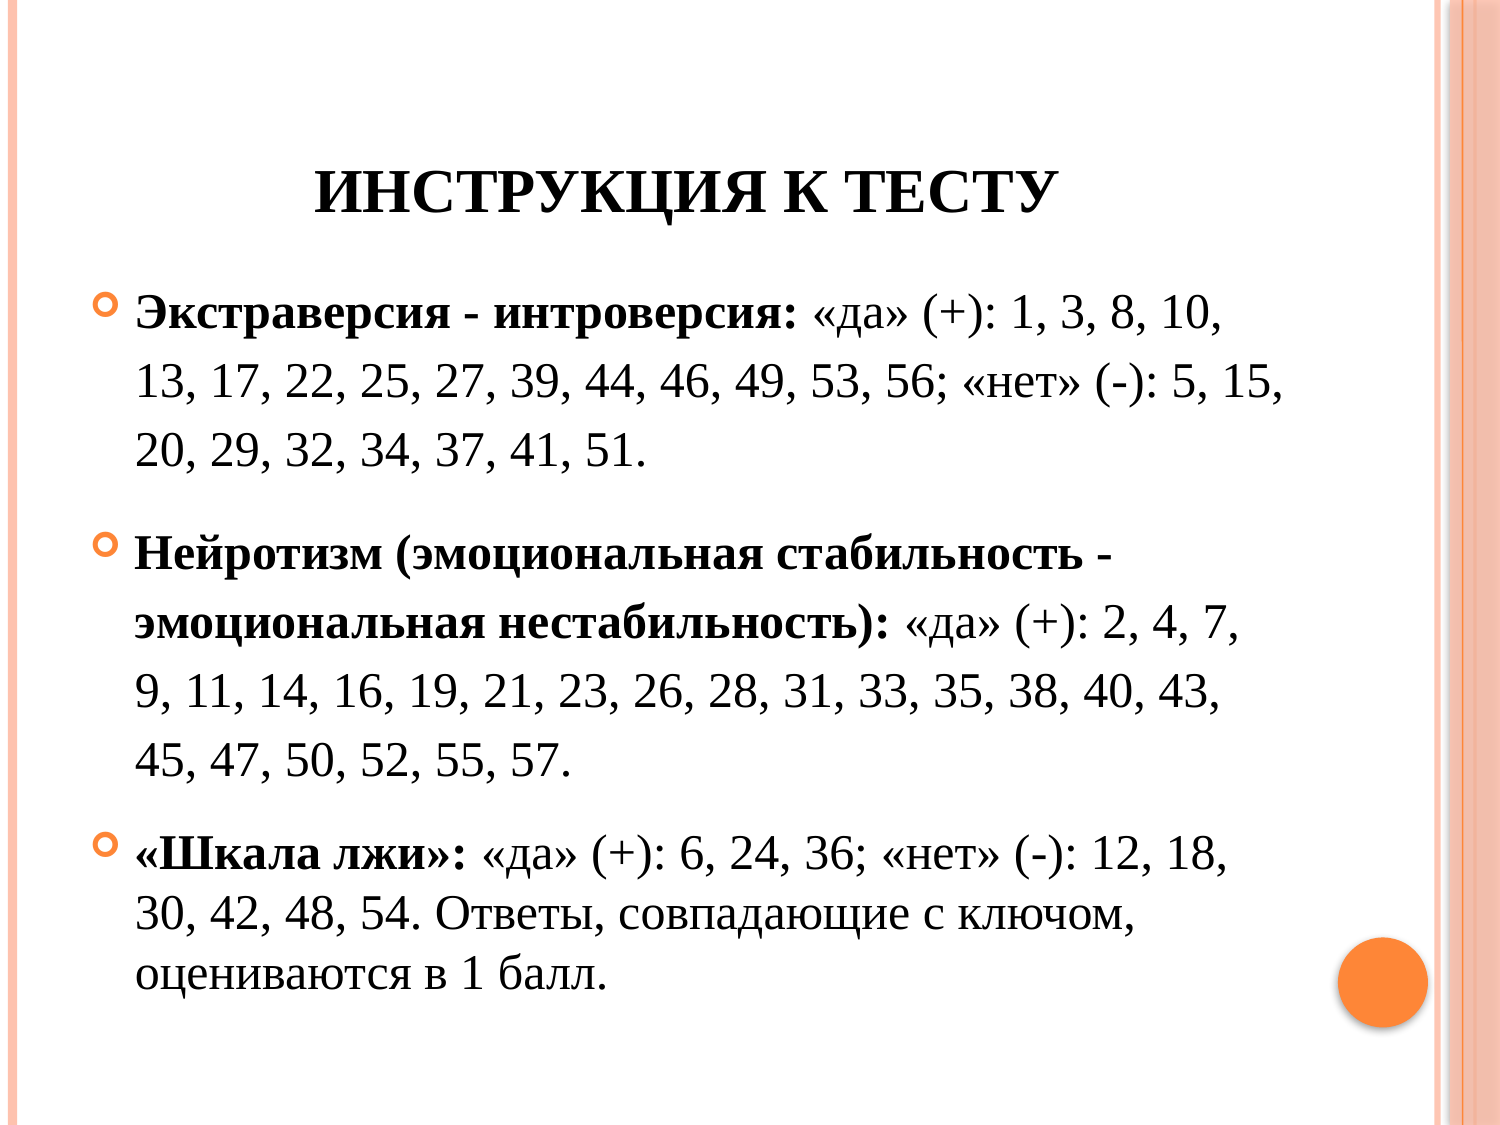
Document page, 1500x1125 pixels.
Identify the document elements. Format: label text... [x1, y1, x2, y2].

title Инструкция к тесту [75, 45, 1300, 233]
list Экстраверсия - интроверсия: «да» (+): 1, 3, 8, 10, 13, 17, 22, 25, 27, 39, 44, 46, 49, 53, 56; «нет» (-): 5, 15, 20, 29, 32, 34, 37, 41, 51. Нейротизм (эмоциональная стабильность - эмоциональная нестабильность): «да» (+): 2, 4, 7, 9, 11, 14, 16, 19, 21, 23, 26, 28, 31, 33, 35, 38, 40, 43, 45, 47, 50, 52, 55, 57. «Шкала лжи»: «да» (+): 6, 24, 36; «нет» (-): 12, 18, 30, 42, 48, 54. Ответы, совпадающие с ключом, оцениваются в 1 балл. [75, 262, 1300, 1062]
